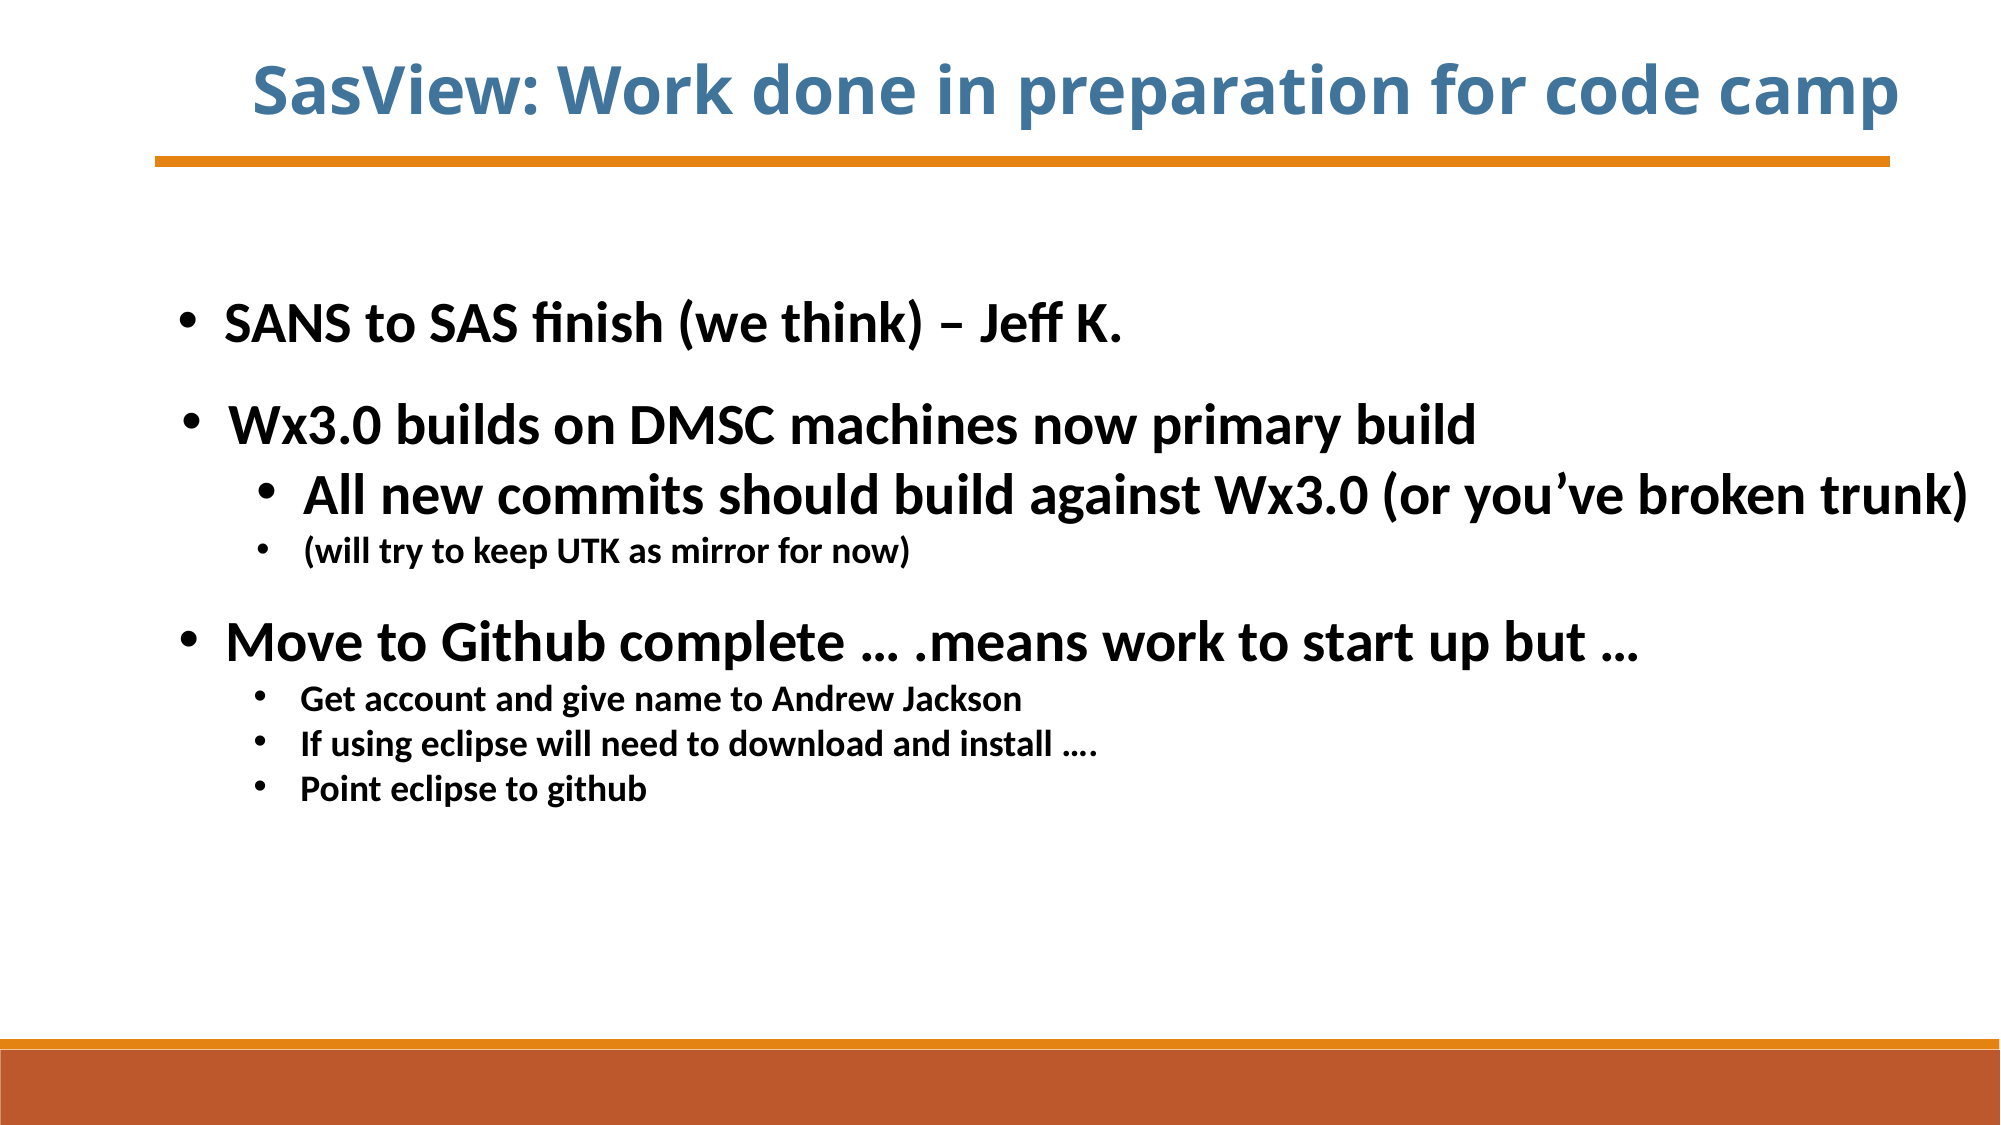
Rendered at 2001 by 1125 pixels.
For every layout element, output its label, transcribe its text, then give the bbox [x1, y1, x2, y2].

text_box Wx3.0 builds on DMSC machines now primary build All new commits should build against Wx3.0 (or you’ve broken trunk) (will try to keep UTK as mirror for now) [166, 378, 1986, 579]
text_box SasView: Work done in preparation for code camp [237, 40, 1918, 135]
text_box SANS to SAS finish (we think) – Jeff K. [162, 276, 1140, 362]
text_box Move to Github complete … .means work to start up but … Get account and give name to Andrew Jackson If using eclipse will need to download and install …. Point eclipse to github [163, 596, 1657, 816]
